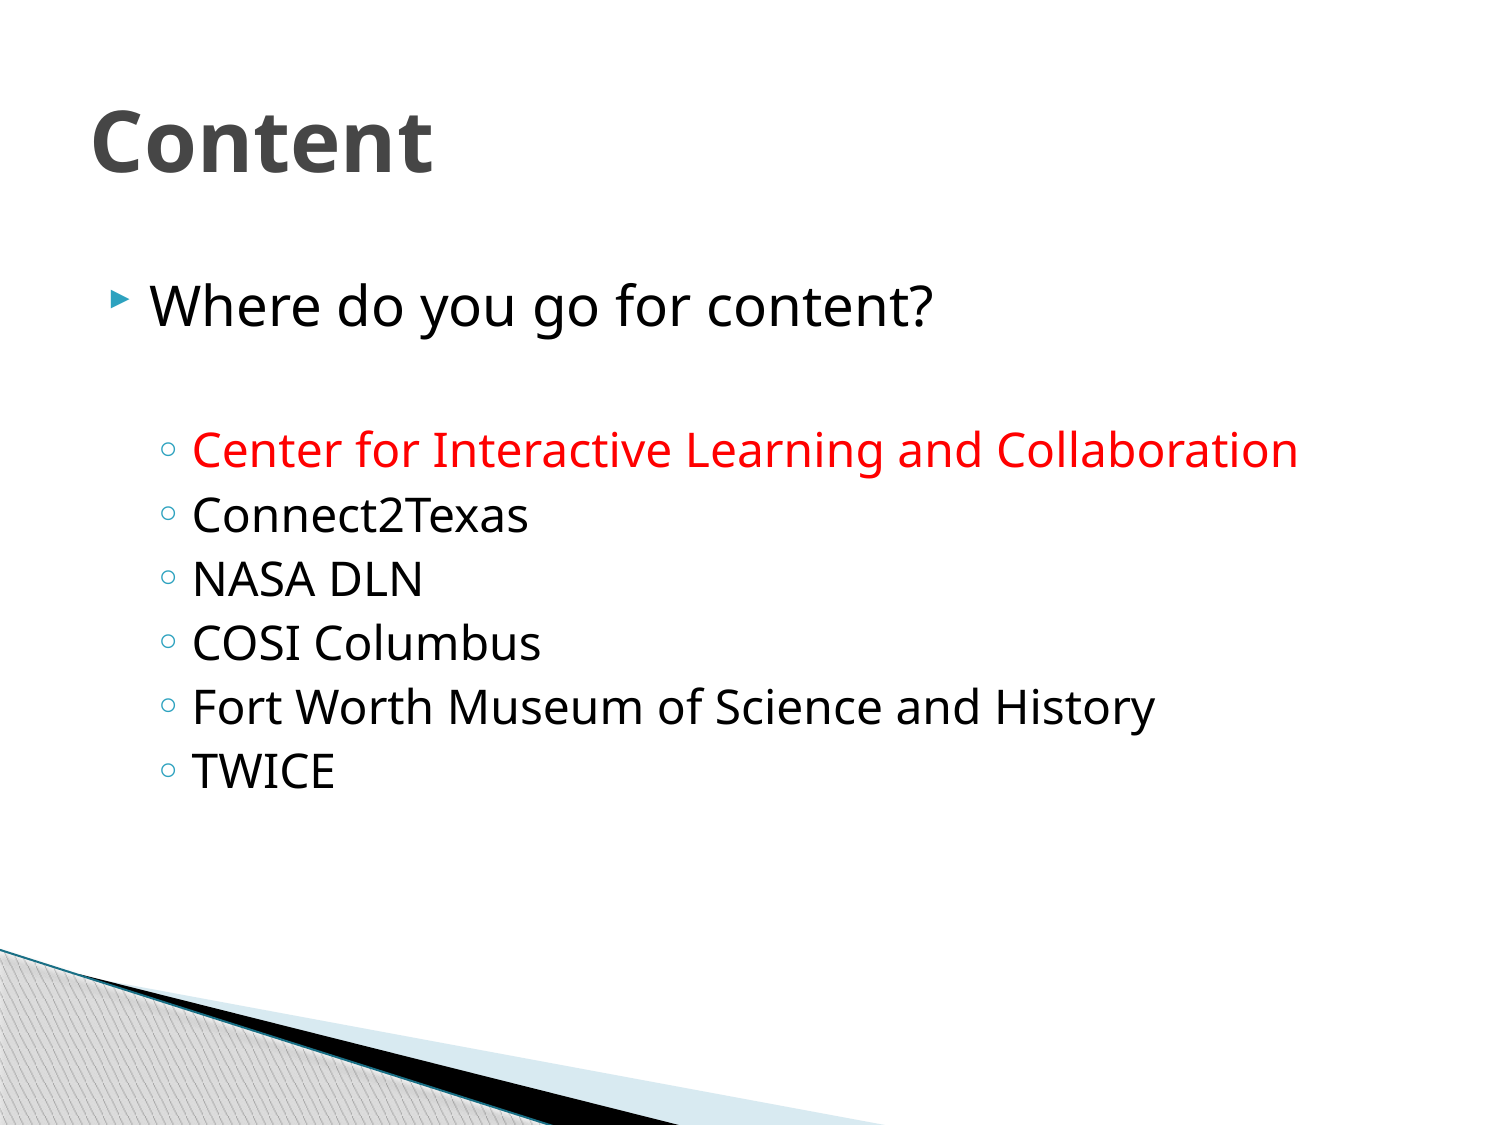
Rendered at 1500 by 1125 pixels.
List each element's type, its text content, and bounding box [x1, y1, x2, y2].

title Content [75, 45, 1425, 233]
list Where do you go for content? Center for Interactive Learning and Collaboration Connect2Texas NASA DLN COSI Columbus Fort Worth Museum of Science and History TWICE [75, 262, 1425, 986]
